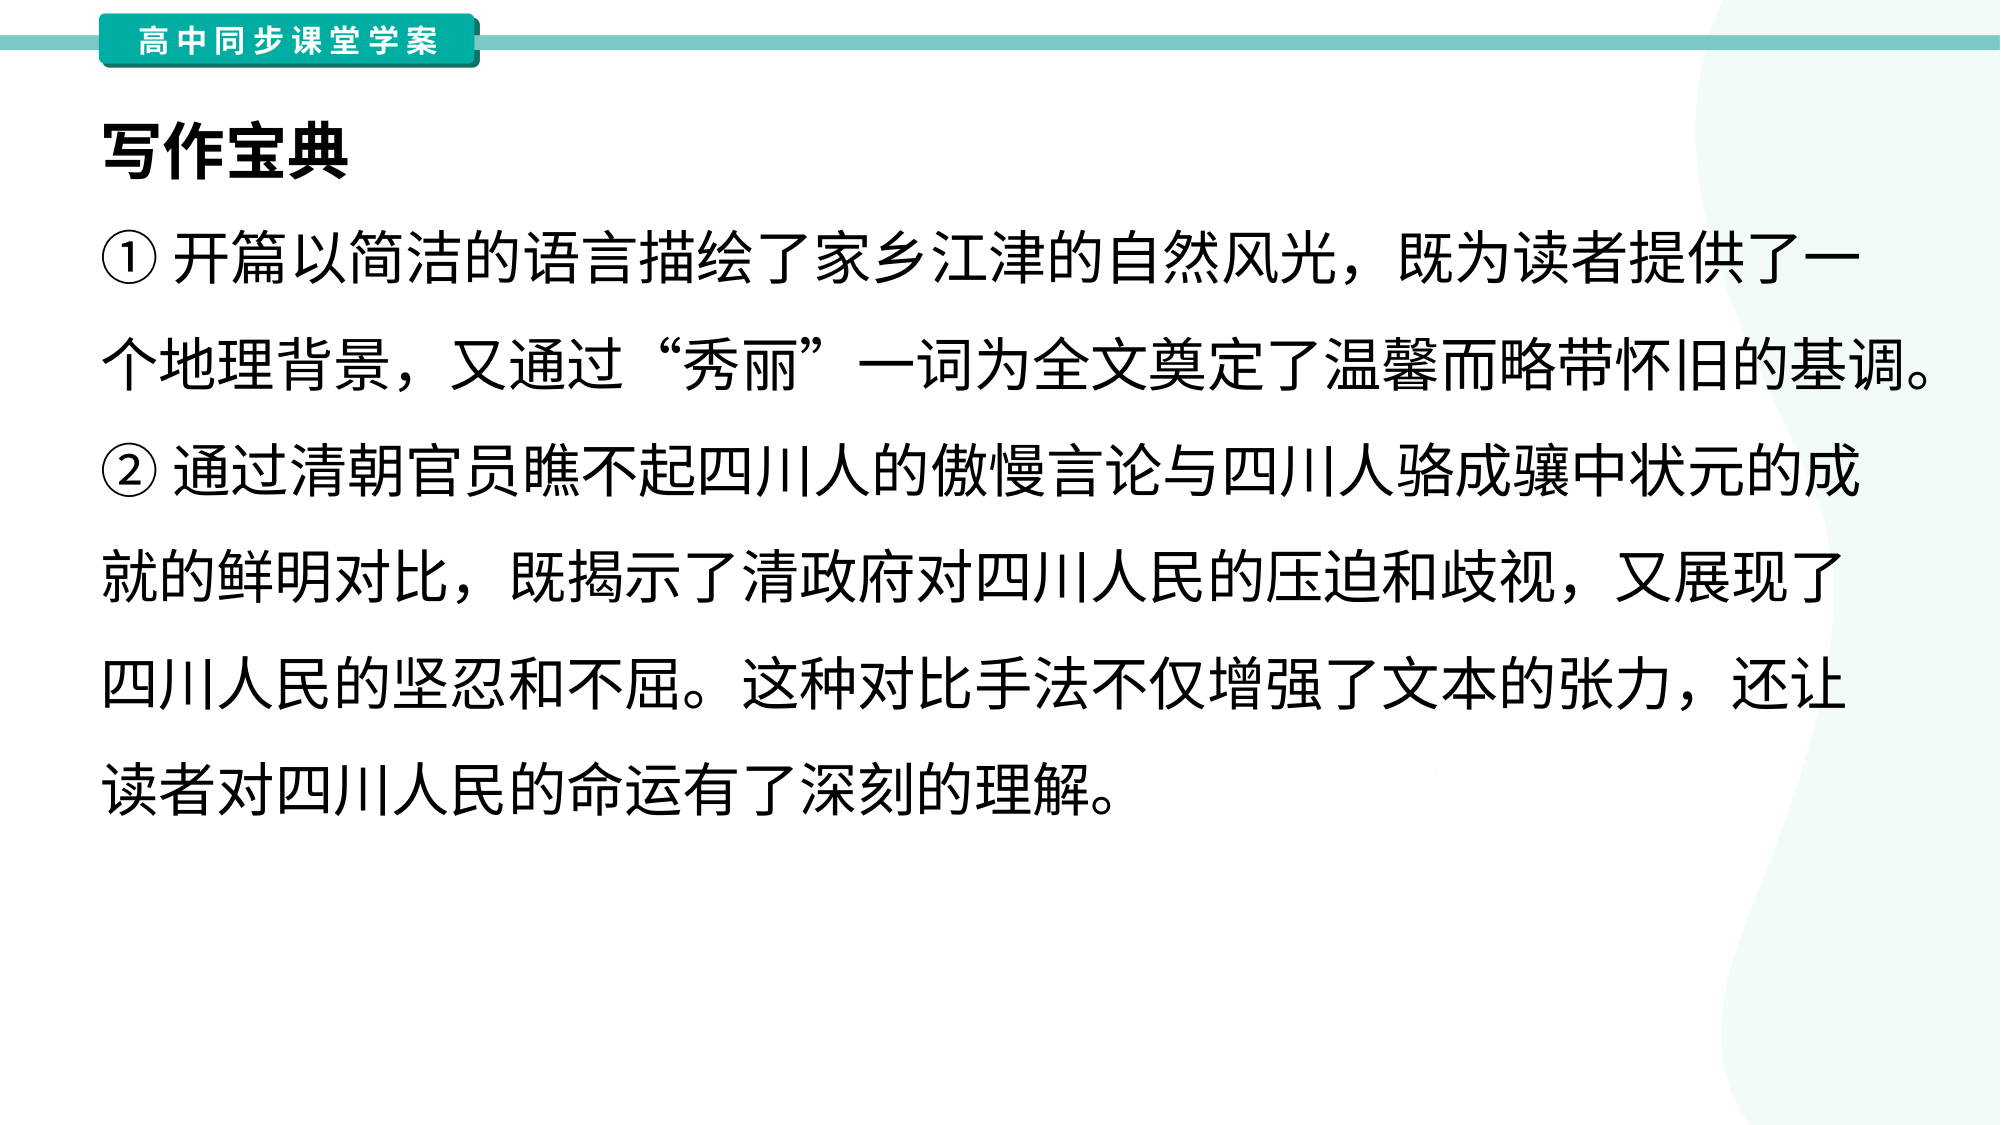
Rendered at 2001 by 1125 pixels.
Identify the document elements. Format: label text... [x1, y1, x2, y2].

picture [0, 0, 2000, 1125]
text_box 写作宝典 [100, 76, 1899, 185]
text_box ①开篇以简洁的语言描绘了家乡江津的自然风光，既为读者提供了一 个地理背景，又通过“秀丽”一词为全文奠定了温馨而略带怀旧的基调。 ②通过清朝官员瞧不起四川人的傲慢言论与四川人骆成骧中状元的成 就的鲜明对比，既揭示了清政府对四川人民的压迫和歧视，又展现了 四川人民的坚忍和不屈。这种对比手法不仅增强了文本的张力，还让 读者对四川人民的命运有了深刻的理解。 [100, 185, 1899, 823]
